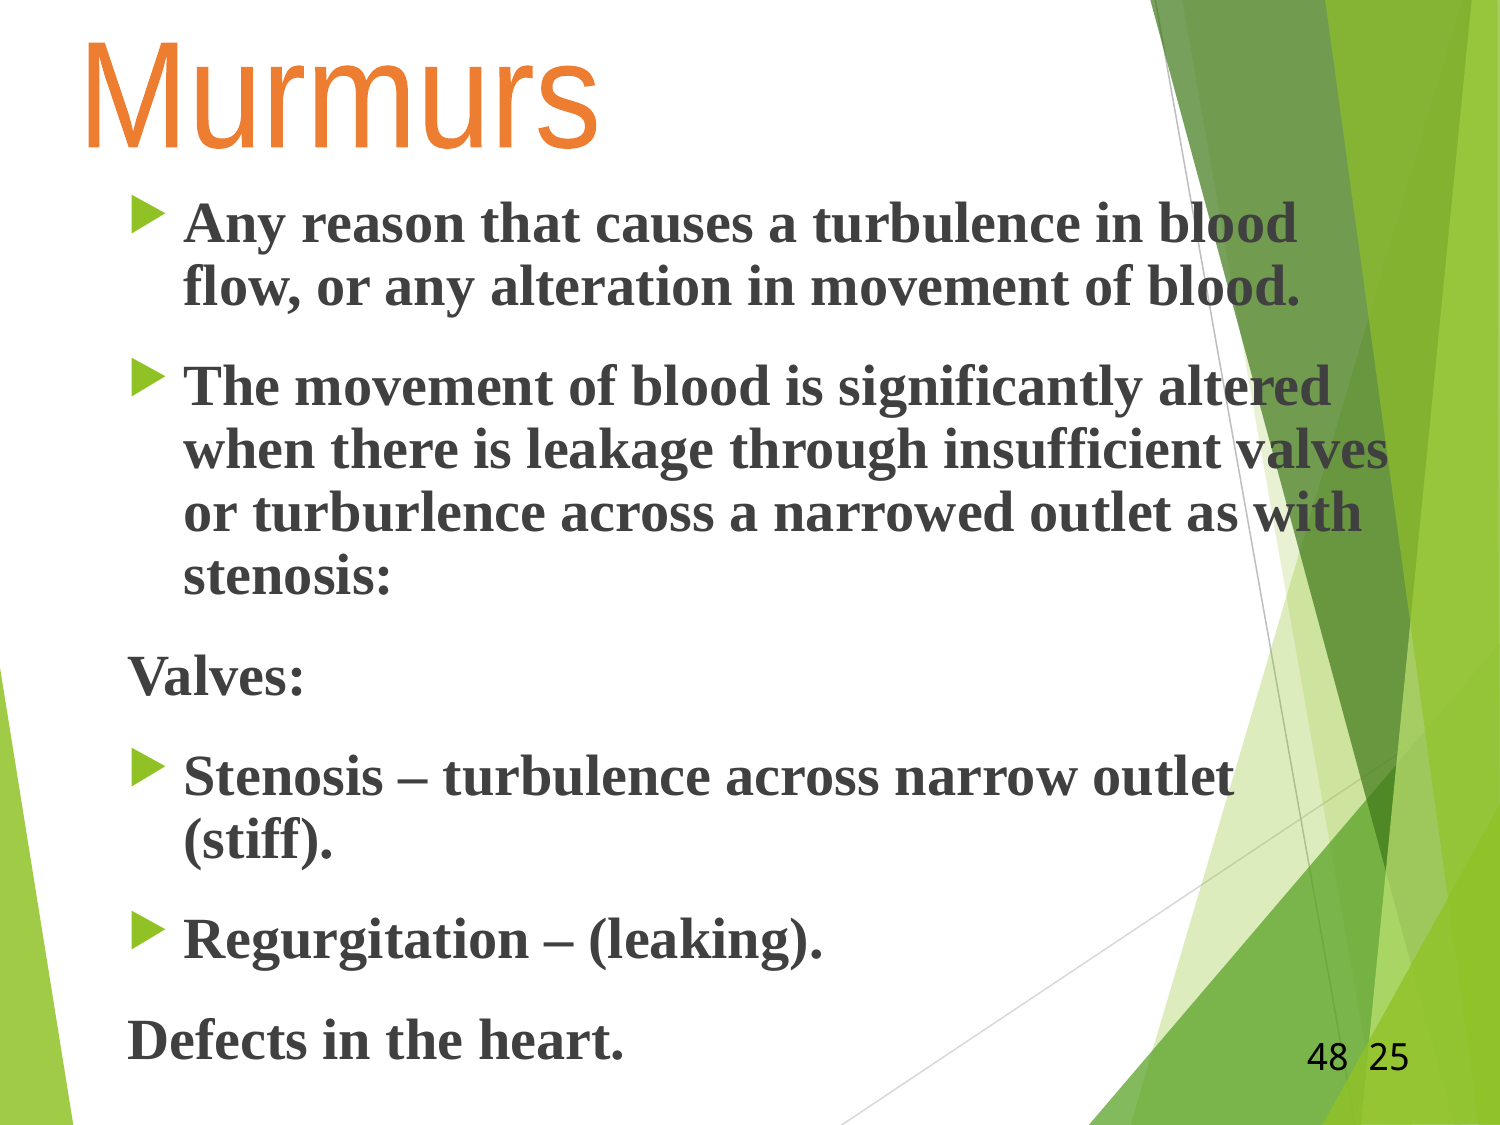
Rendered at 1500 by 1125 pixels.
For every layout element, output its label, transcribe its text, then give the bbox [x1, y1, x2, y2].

text_box 25 48 [1074, 1025, 1425, 1104]
list Any reason that causes a turbulence in blood flow, or any alteration in movement of blood. The movement of blood is significantly altered when there is leakage through insufficient valves or turburlence across a narrowed outlet as with stenosis: Valves: Stenosis – turbulence across narrow outlet (stiff). Regurgitation – (leaking). Defects in the heart. [112, 184, 1415, 1094]
